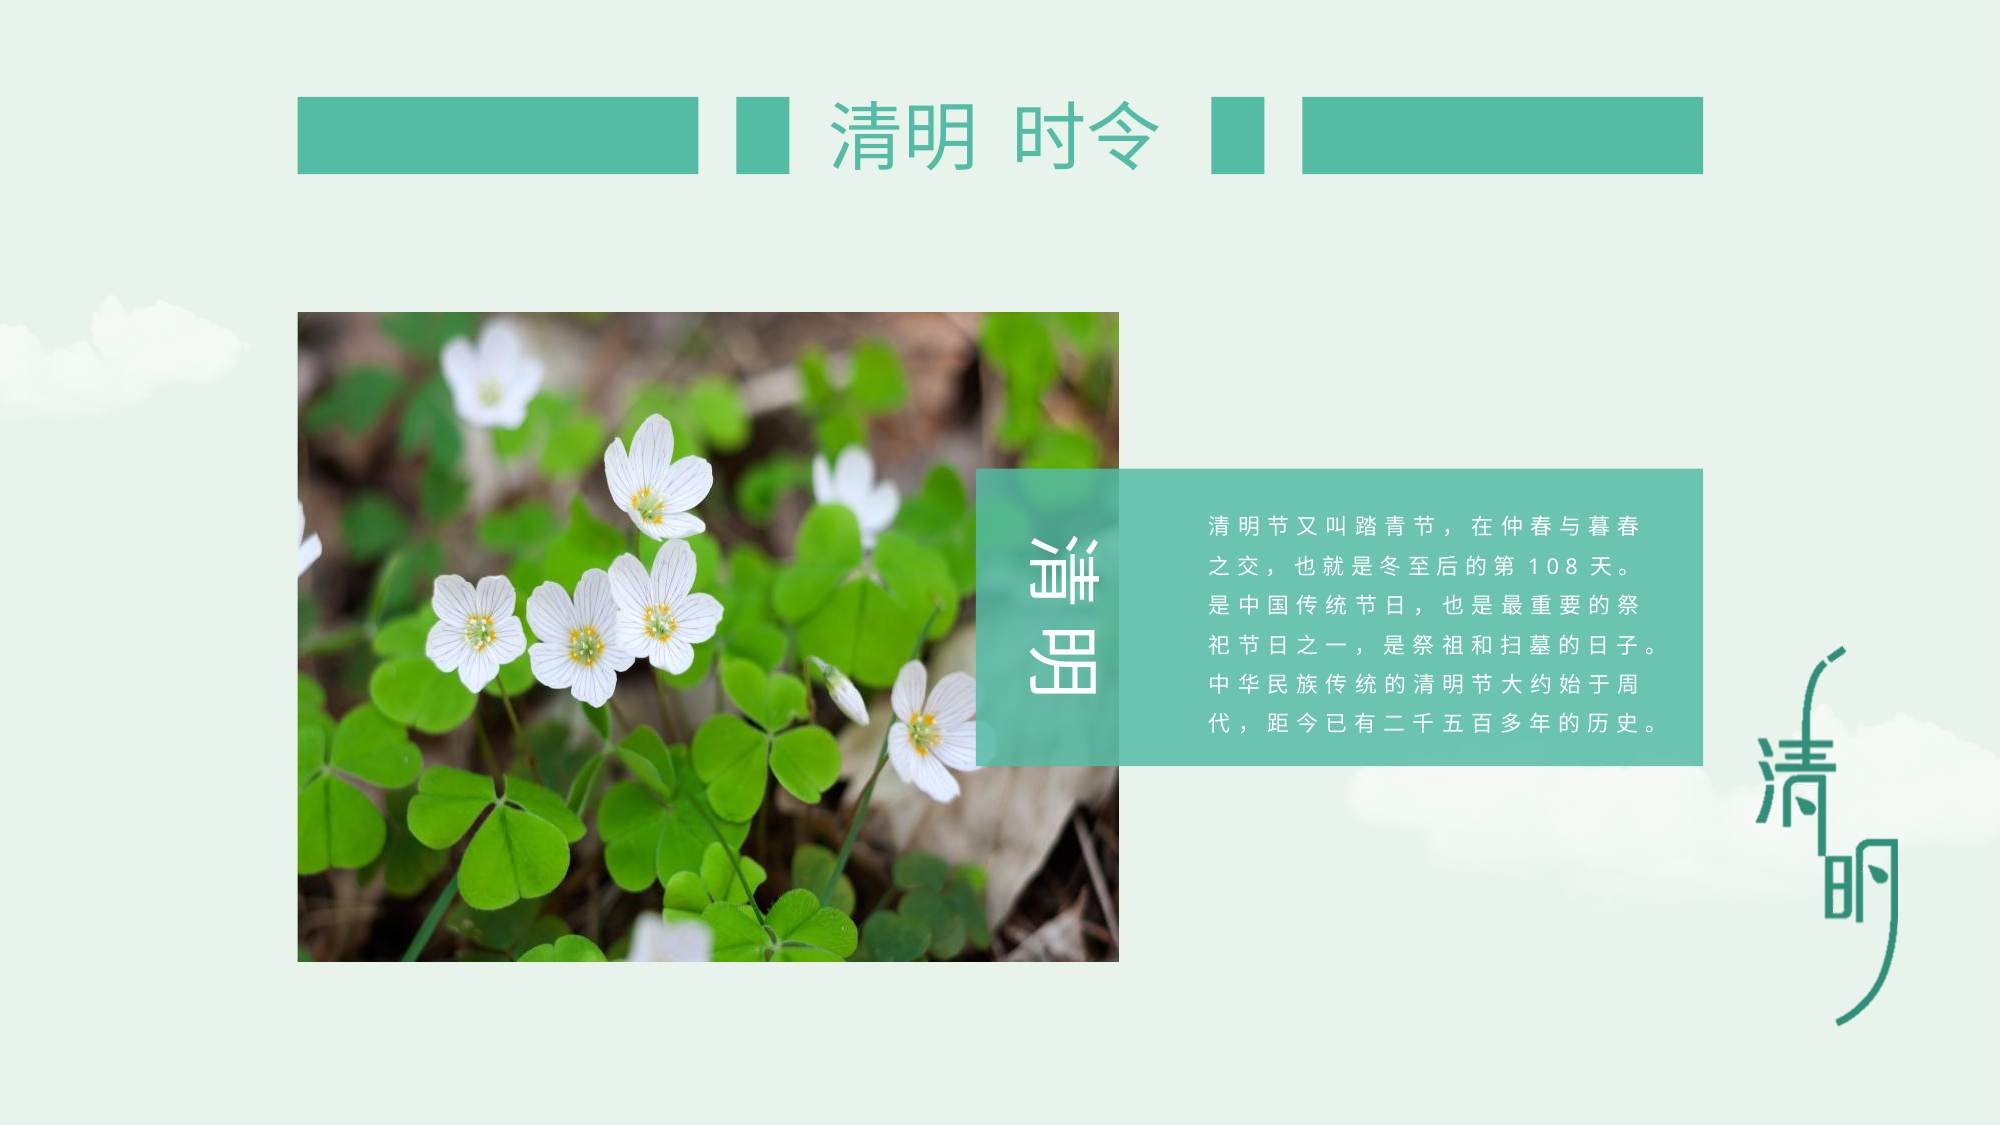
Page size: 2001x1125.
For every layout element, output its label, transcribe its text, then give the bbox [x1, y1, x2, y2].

text_box [296, 311, 1120, 963]
text_box 清明节又叫踏青节，在仲春与暮春之交，也就是冬至后的第108天。是中国传统节日，也是最重要的祭祀节日之一，是祭祖和扫墓的日子。中华民族传统的清明节大约始于周代，距今已有二千五百多年的历史。 [1194, 492, 1662, 744]
text_box 清 明 [997, 518, 1119, 716]
text_box [975, 468, 1704, 767]
picture [0, 0, 2001, 1125]
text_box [297, 82, 1704, 189]
